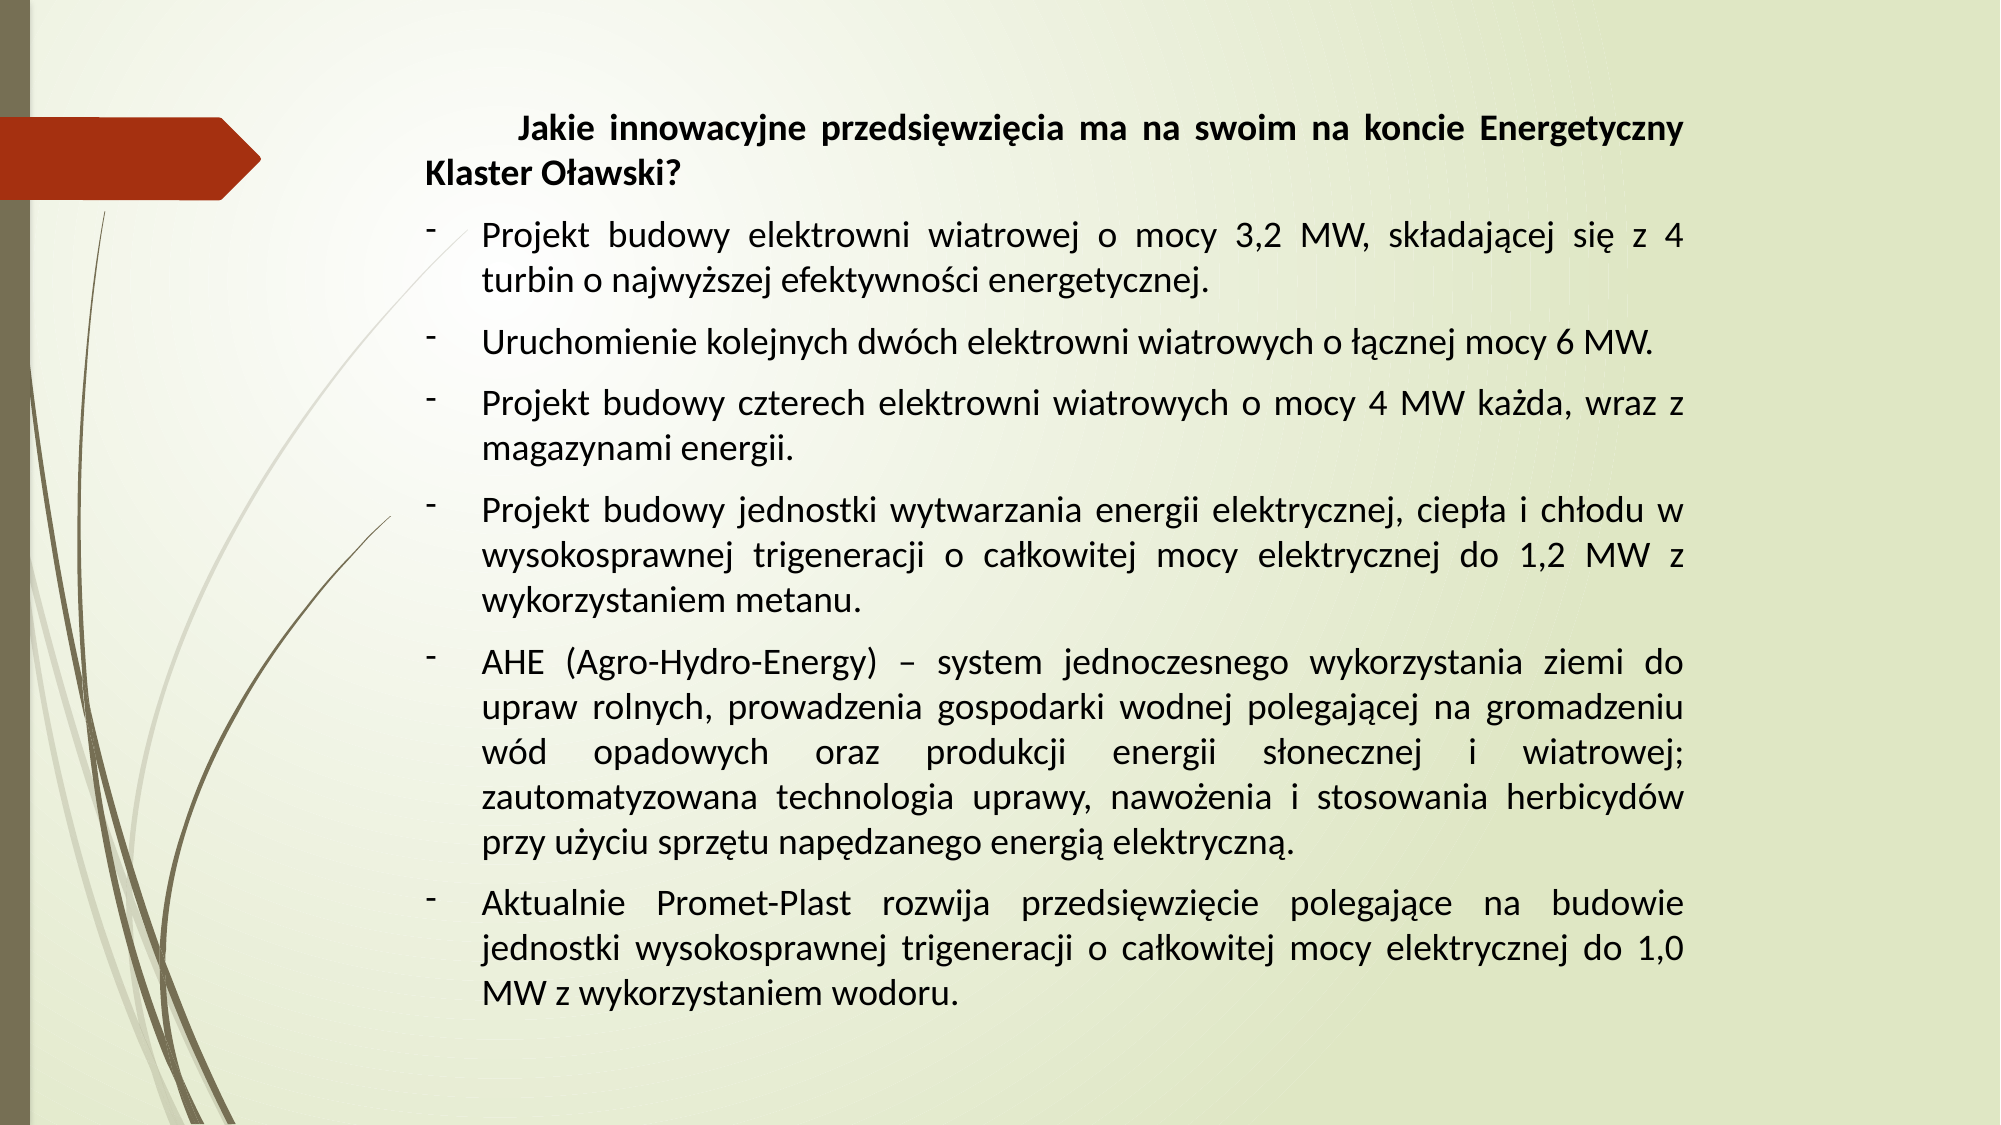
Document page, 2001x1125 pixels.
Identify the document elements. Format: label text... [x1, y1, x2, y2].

text_box Jakie innowacyjne przedsięwzięcia ma na swoim na koncie Energetyczny Klaster Oławski? Projekt budowy elektrowni wiatrowej o mocy 3,2 MW, składającej się z 4 turbin o najwyższej efektywności energetycznej. Uruchomienie kolejnych dwóch elektrowni wiatrowych o łącznej mocy 6 MW. Projekt budowy czterech elektrowni wiatrowych o mocy 4 MW każda, wraz z magazynami energii. Projekt budowy jednostki wytwarzania energii elektrycznej, ciepła i chłodu w wysokosprawnej trigeneracji o całkowitej mocy elektrycznej do 1,2 MW z wykorzystaniem metanu. AHE (Agro-Hydro-Energy) – system jednoczesnego wykorzystania ziemi do upraw rolnych, prowadzenia gospodarki wodnej polegającej na gromadzeniu wód opadowych oraz produkcji energii słonecznej i wiatrowej; zautomatyzowana technologia uprawy, nawożenia i stosowania herbicydów przy użyciu sprzętu napędzanego energią elektryczną. Aktualnie Promet-Plast rozwija przedsięwzięcie polegające na budowie jednostki wysokosprawnej trigeneracji o całkowitej mocy elektrycznej do 1,0 MW z wykorzystaniem wodoru. [410, 95, 1700, 1021]
